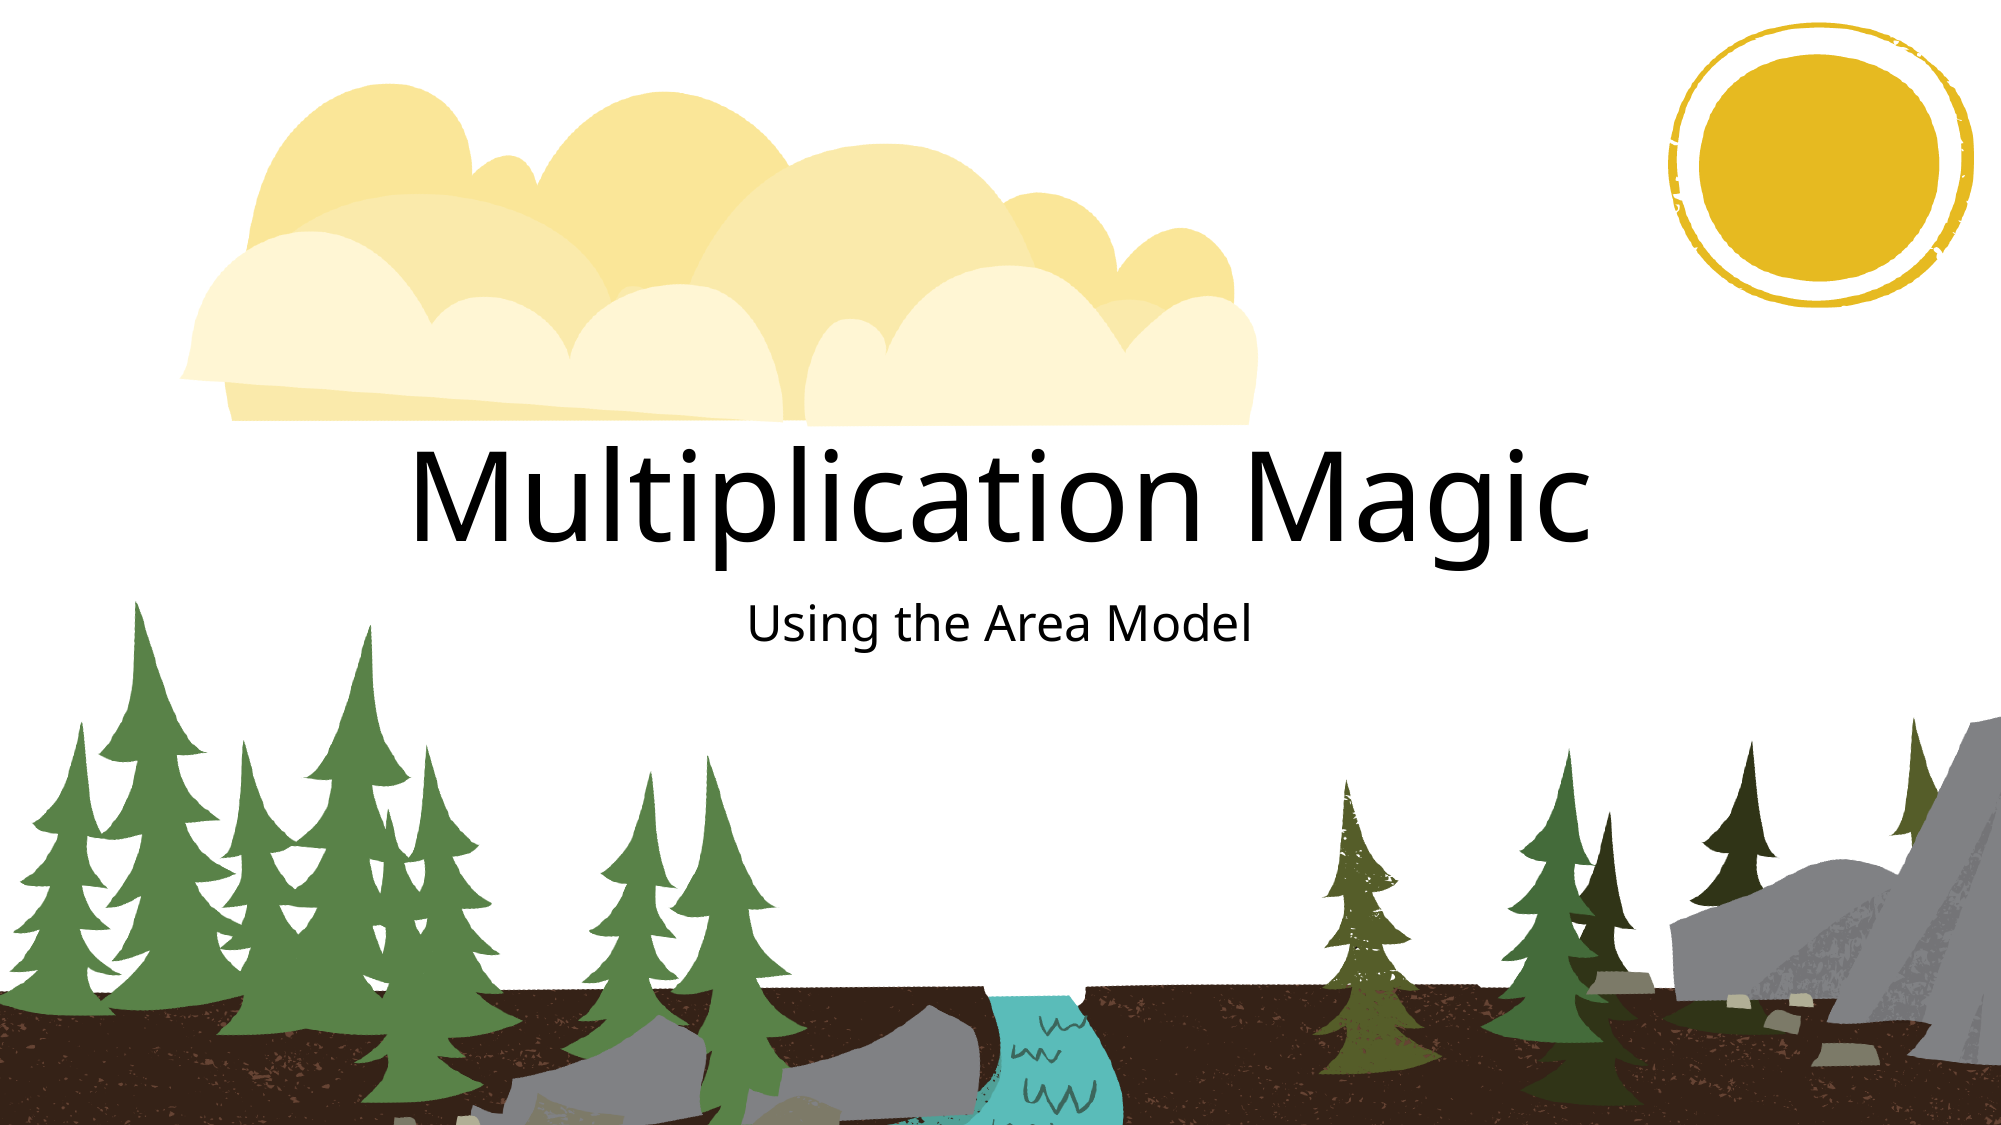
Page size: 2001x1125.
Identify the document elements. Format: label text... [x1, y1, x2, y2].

picture [1668, 22, 1974, 308]
title Multiplication Magic [249, 184, 1750, 550]
picture [0, 23, 2001, 1125]
